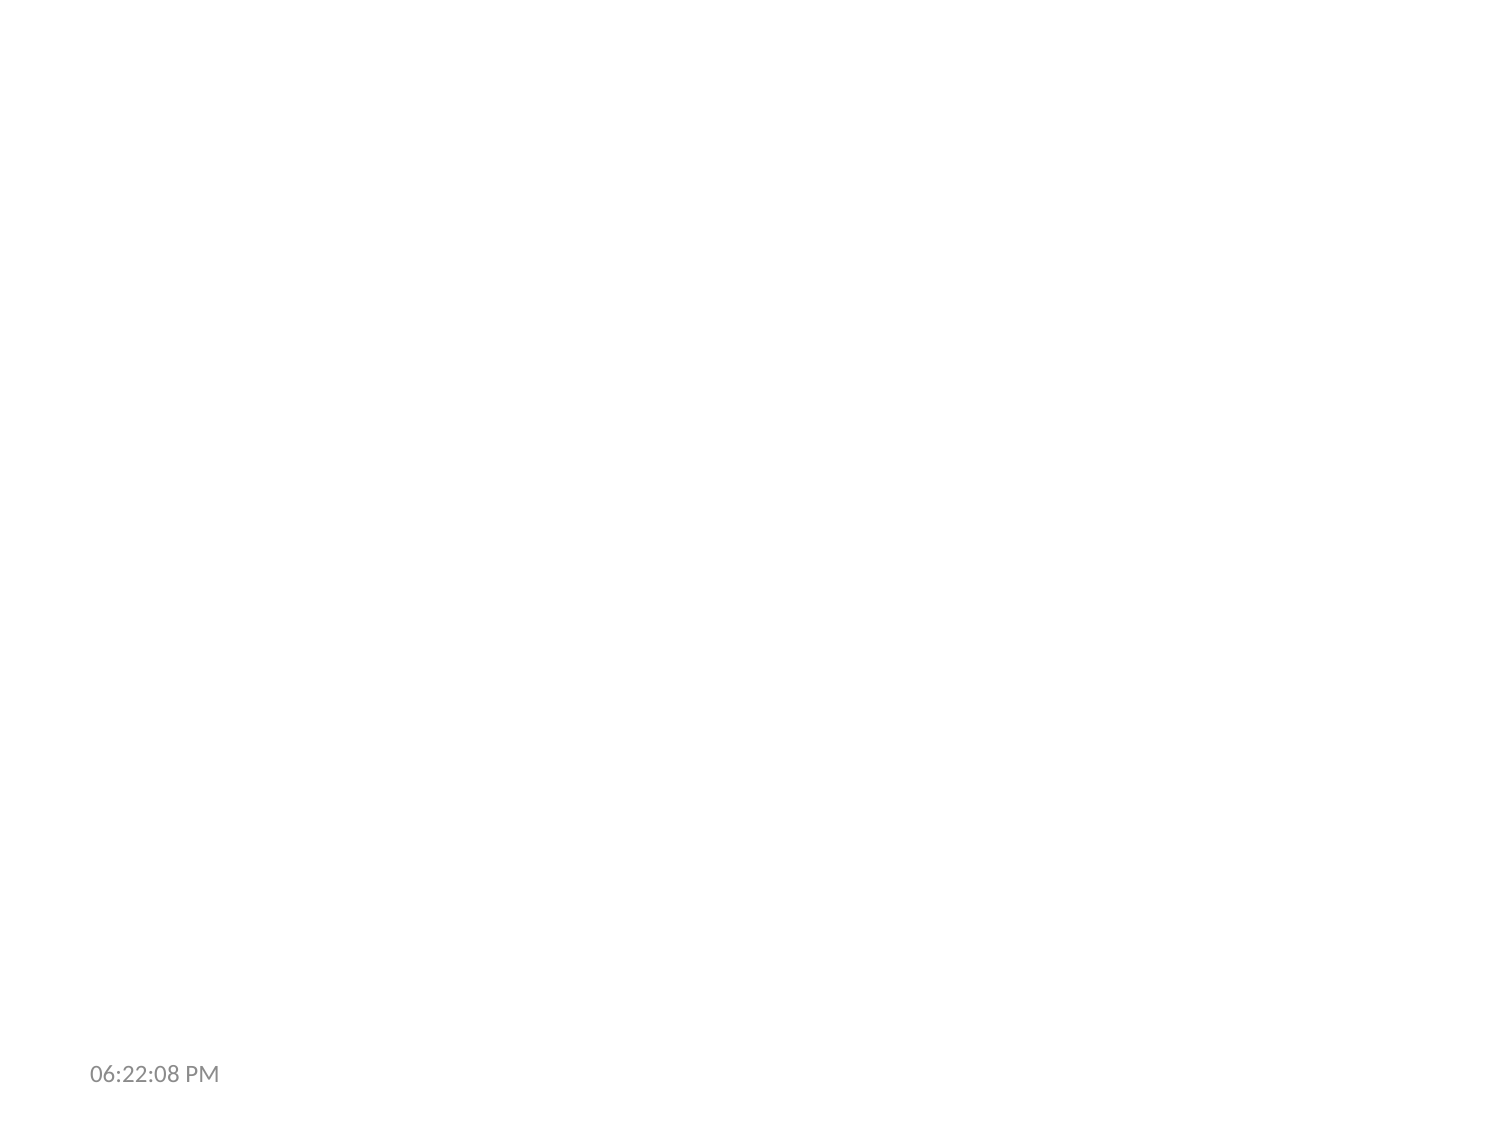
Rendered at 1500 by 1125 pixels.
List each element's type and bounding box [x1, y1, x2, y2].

slide_number [75, 1042, 425, 1103]
